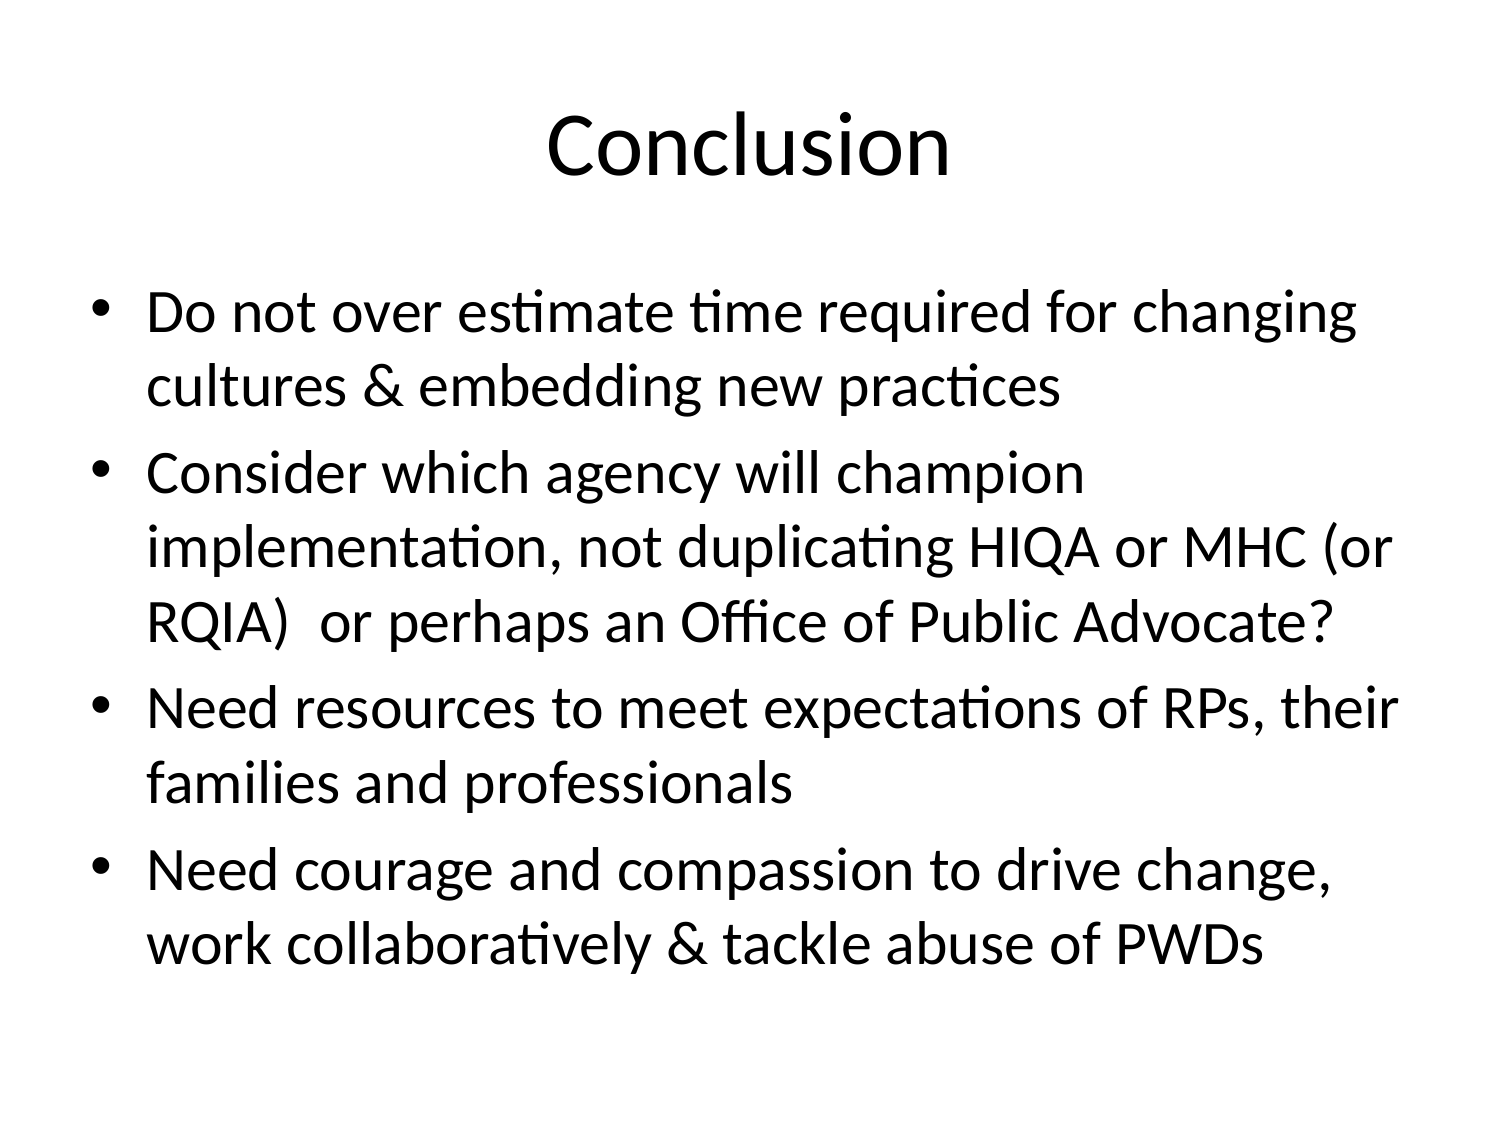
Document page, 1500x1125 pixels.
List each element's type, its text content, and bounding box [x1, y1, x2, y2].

title Conclusion [75, 45, 1425, 233]
list Do not over estimate time required for changing cultures & embedding new practices Consider which agency will champion implementation, not duplicating HIQA or MHC (or RQIA) or perhaps an Office of Public Advocate? Need resources to meet expectations of RPs, their families and professionals Need courage and compassion to drive change, work collaboratively & tackle abuse of PWDs [75, 262, 1425, 1005]
